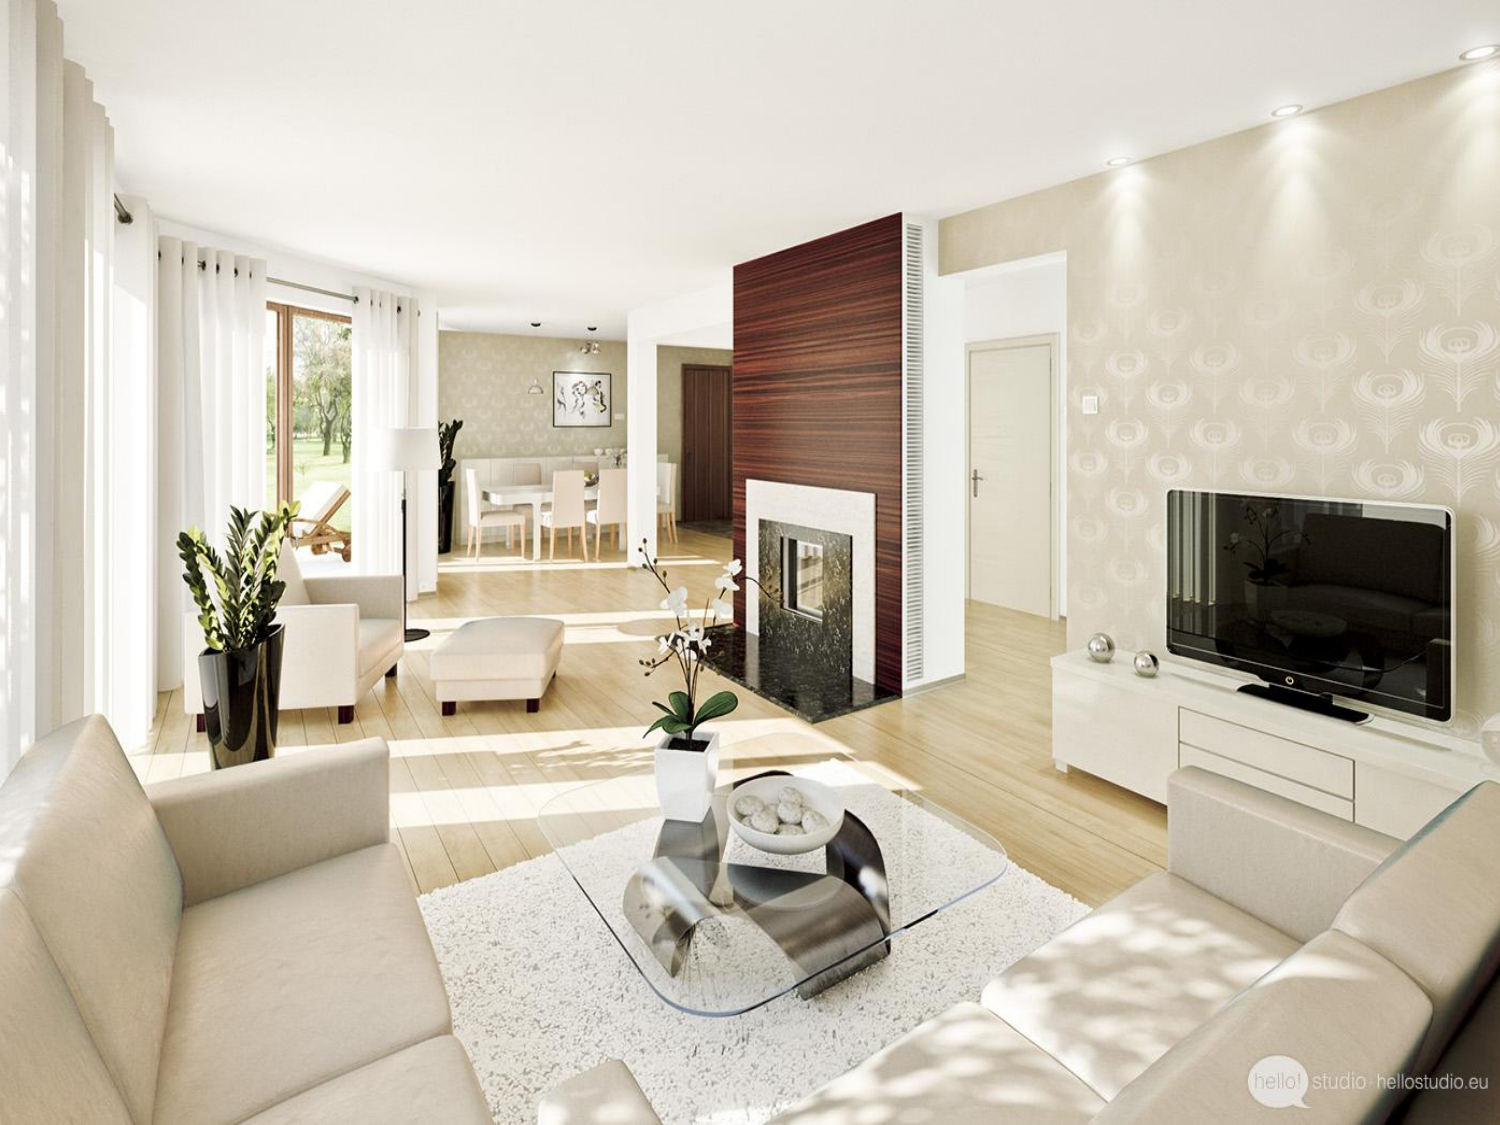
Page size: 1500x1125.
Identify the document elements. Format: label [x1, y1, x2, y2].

text_box [0, 0, 1500, 1125]
